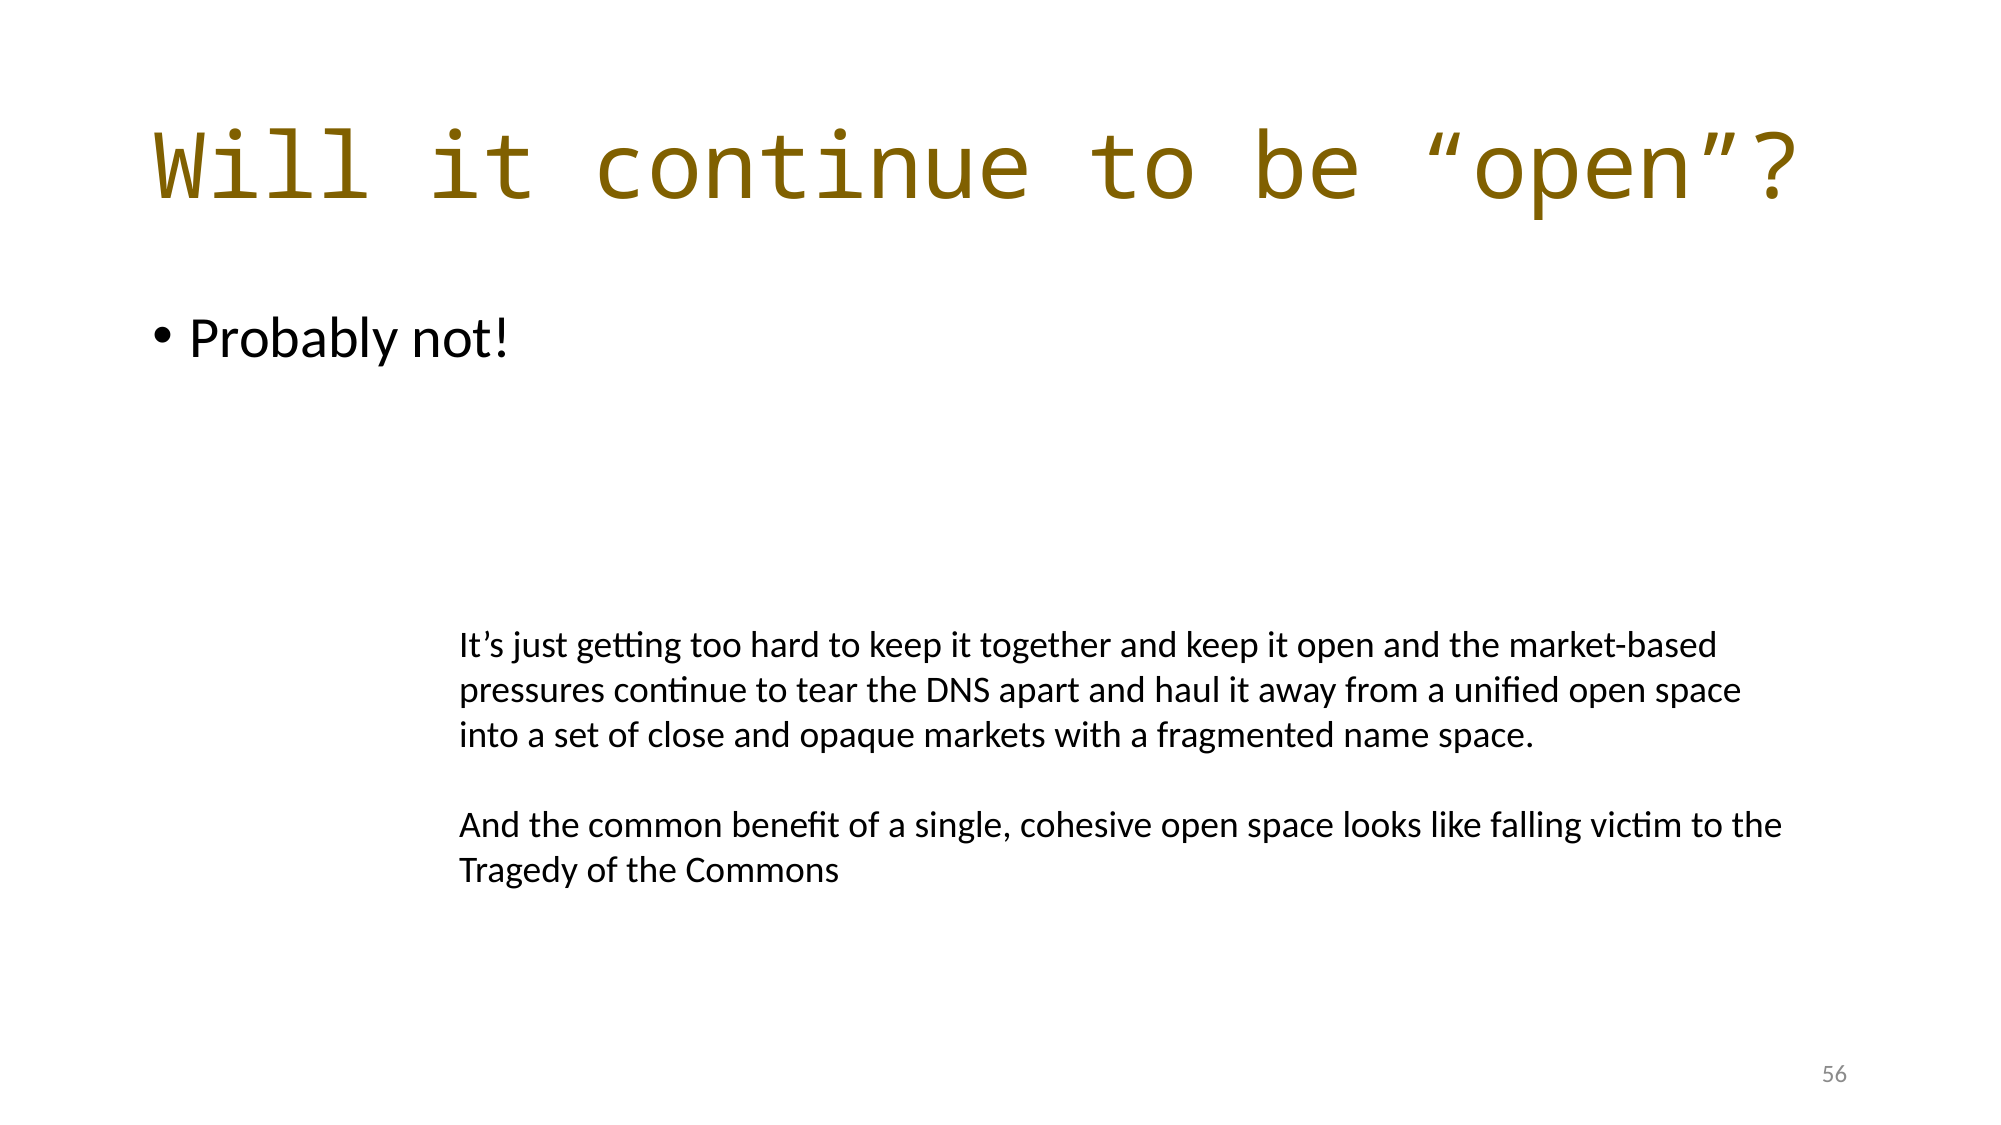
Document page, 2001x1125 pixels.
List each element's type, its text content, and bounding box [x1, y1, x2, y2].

list Probably not! [137, 299, 1863, 500]
text_box It’s just getting too hard to keep it together and keep it open and the market-based pressures continue to tear the DNS apart and haul it away from a unified open space into a set of close and opaque markets with a fragmented name space. And the common benefit of a single, cohesive open space looks like falling victim to the Tragedy of the Commons [444, 612, 1816, 942]
slide_number 56 [1412, 1042, 1863, 1103]
title Will it continue to be “open”? [137, 59, 1863, 278]
